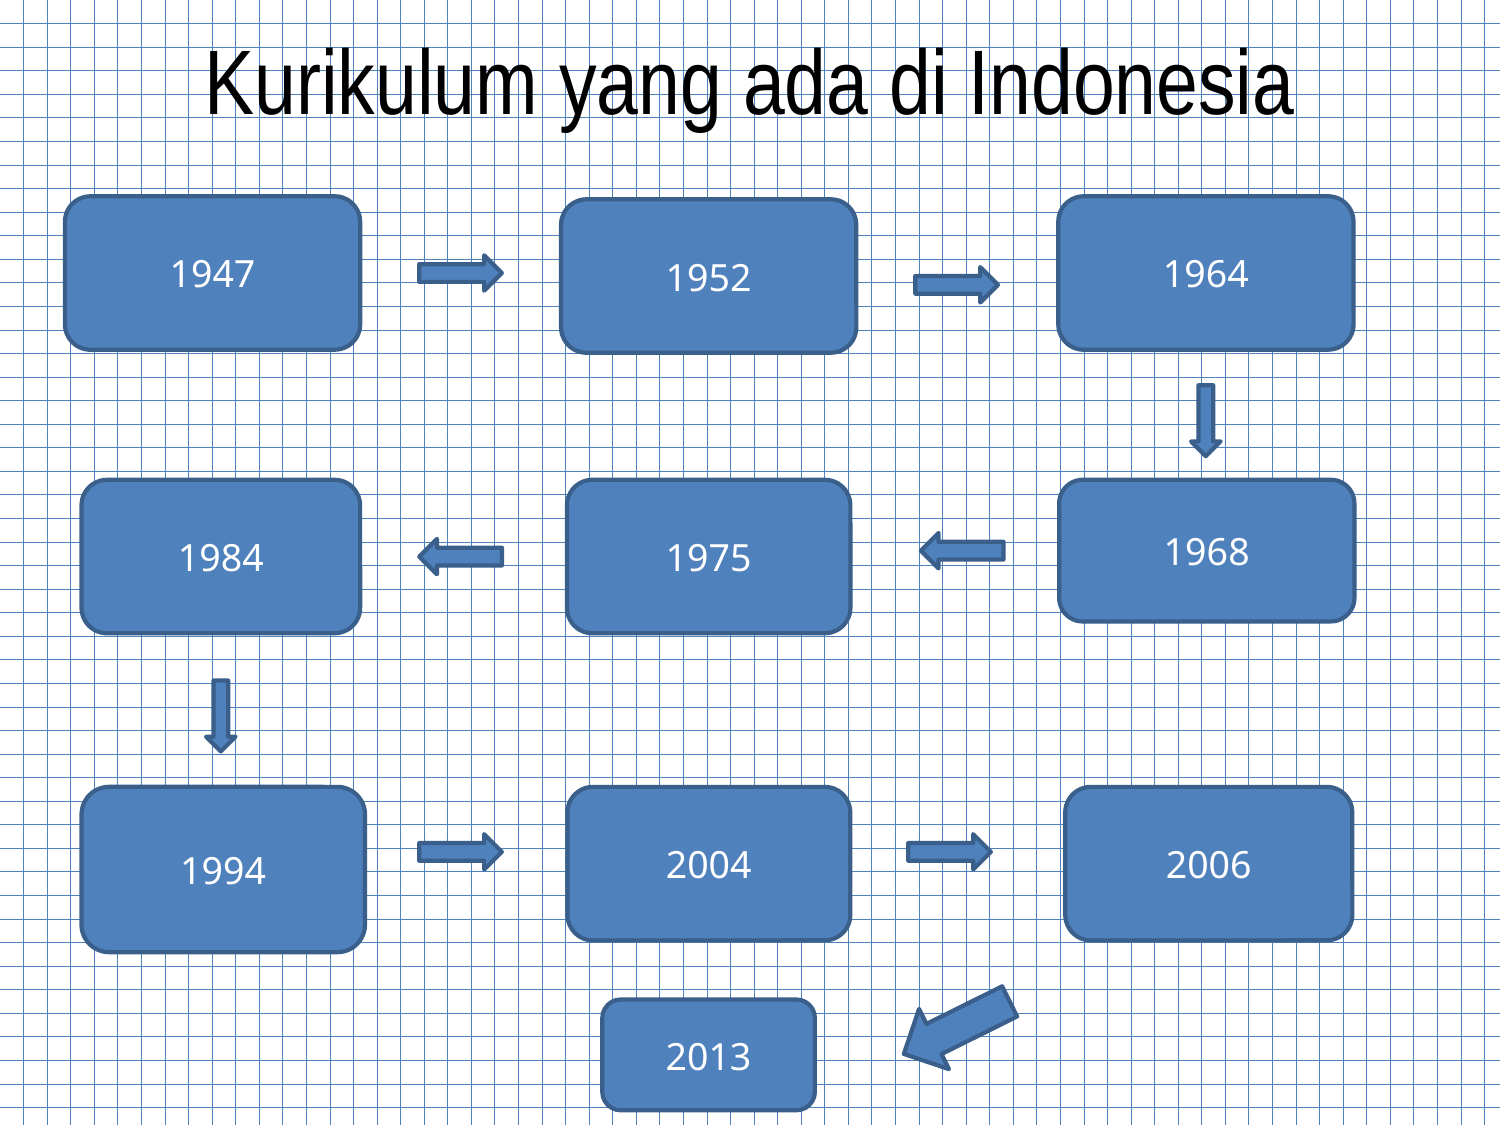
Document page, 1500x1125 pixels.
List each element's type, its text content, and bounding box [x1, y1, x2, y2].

text_box [1189, 383, 1223, 459]
text_box [417, 832, 504, 872]
text_box [417, 253, 504, 293]
text_box 2013 [600, 997, 817, 1113]
text_box 1968 [1057, 477, 1357, 624]
text_box 1975 [564, 477, 853, 636]
title Kurikulum yang ada di Indonesia [75, 0, 1425, 172]
text_box [417, 536, 505, 577]
text_box 1964 [1056, 194, 1356, 352]
text_box 1947 [62, 194, 363, 352]
text_box [918, 531, 1006, 571]
text_box 1952 [558, 197, 859, 355]
text_box [906, 832, 993, 872]
text_box 2006 [1063, 784, 1355, 943]
text_box [901, 984, 1020, 1072]
text_box [204, 678, 238, 754]
text_box 1984 [79, 477, 363, 636]
text_box 1994 [79, 784, 368, 955]
text_box [913, 265, 1001, 305]
text_box 2004 [565, 784, 853, 943]
